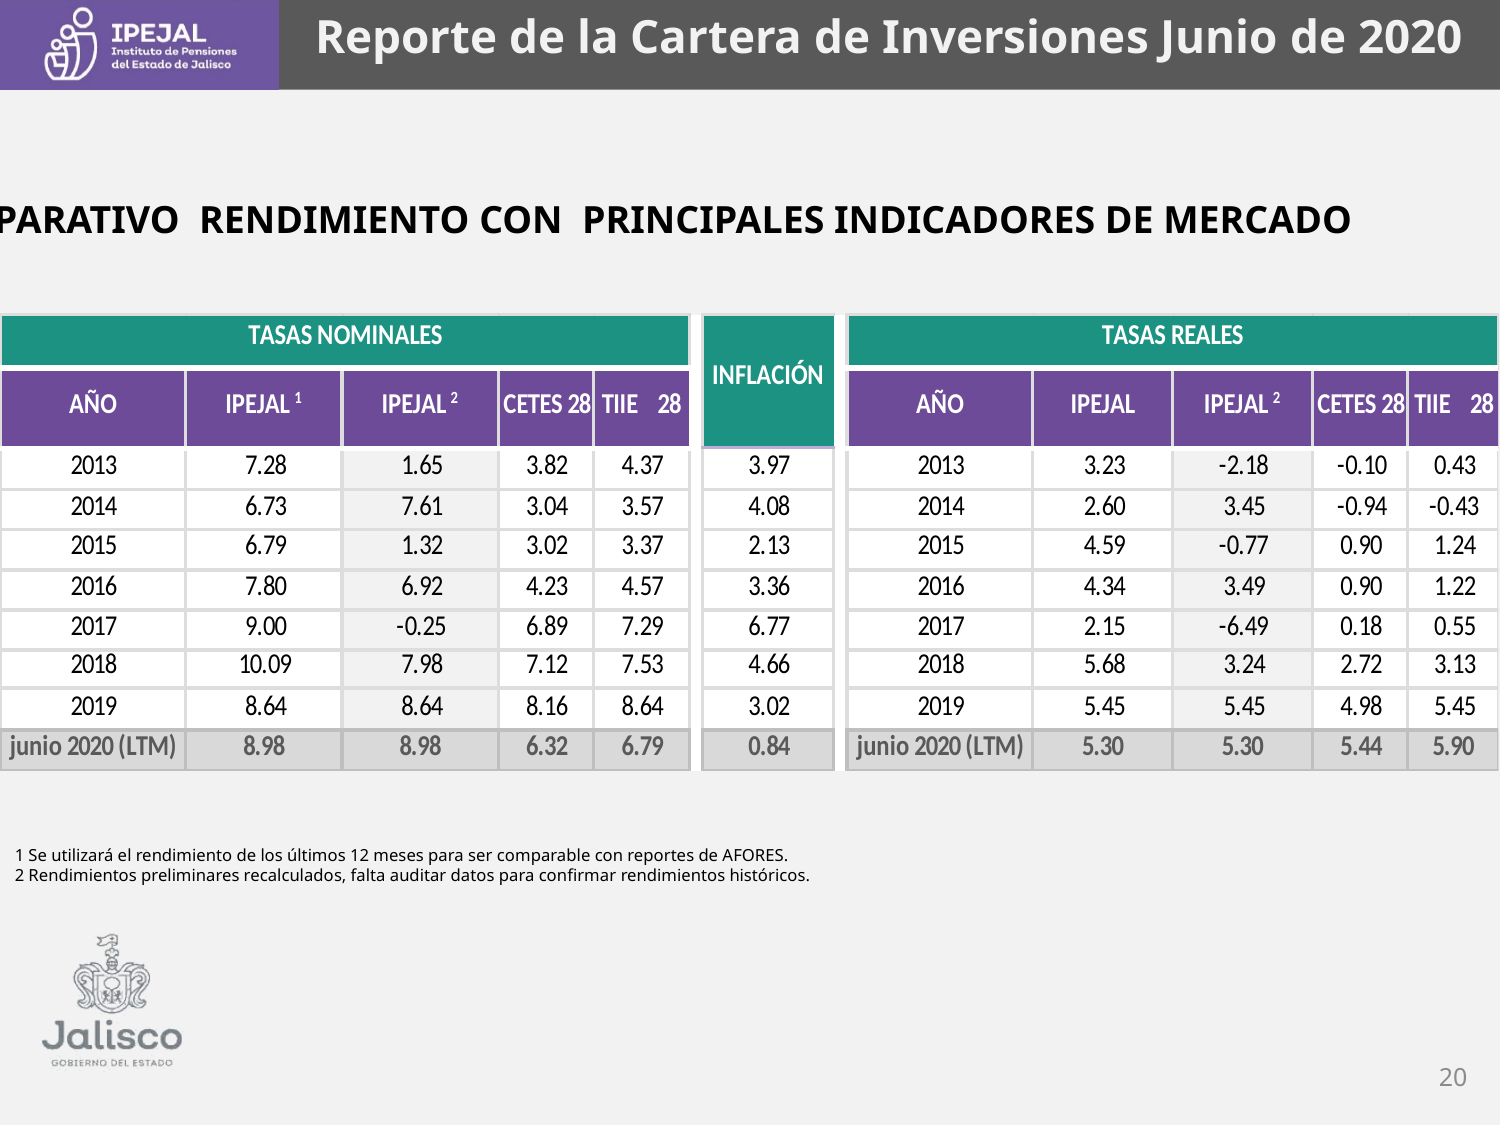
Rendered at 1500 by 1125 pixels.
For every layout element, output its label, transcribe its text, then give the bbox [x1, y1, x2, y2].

text_box Reporte de la Cartera de Inversiones Junio de 2020 [278, 0, 1500, 91]
slide_number 20 [1132, 1046, 1483, 1107]
picture [0, 313, 1500, 773]
picture [38, 914, 206, 1103]
text_box COMPARATIVO RENDIMIENTO CON PRINCIPALES INDICADORES DE MERCADO [0, 188, 1368, 249]
text_box 1 Se utilizará el rendimiento de los últimos 12 meses para ser comparable con reportes de AFORES. 2 Rendimientos preliminares recalculados, falta auditar datos para confirmar rendimientos históricos. [0, 837, 1164, 892]
picture [0, 0, 278, 90]
